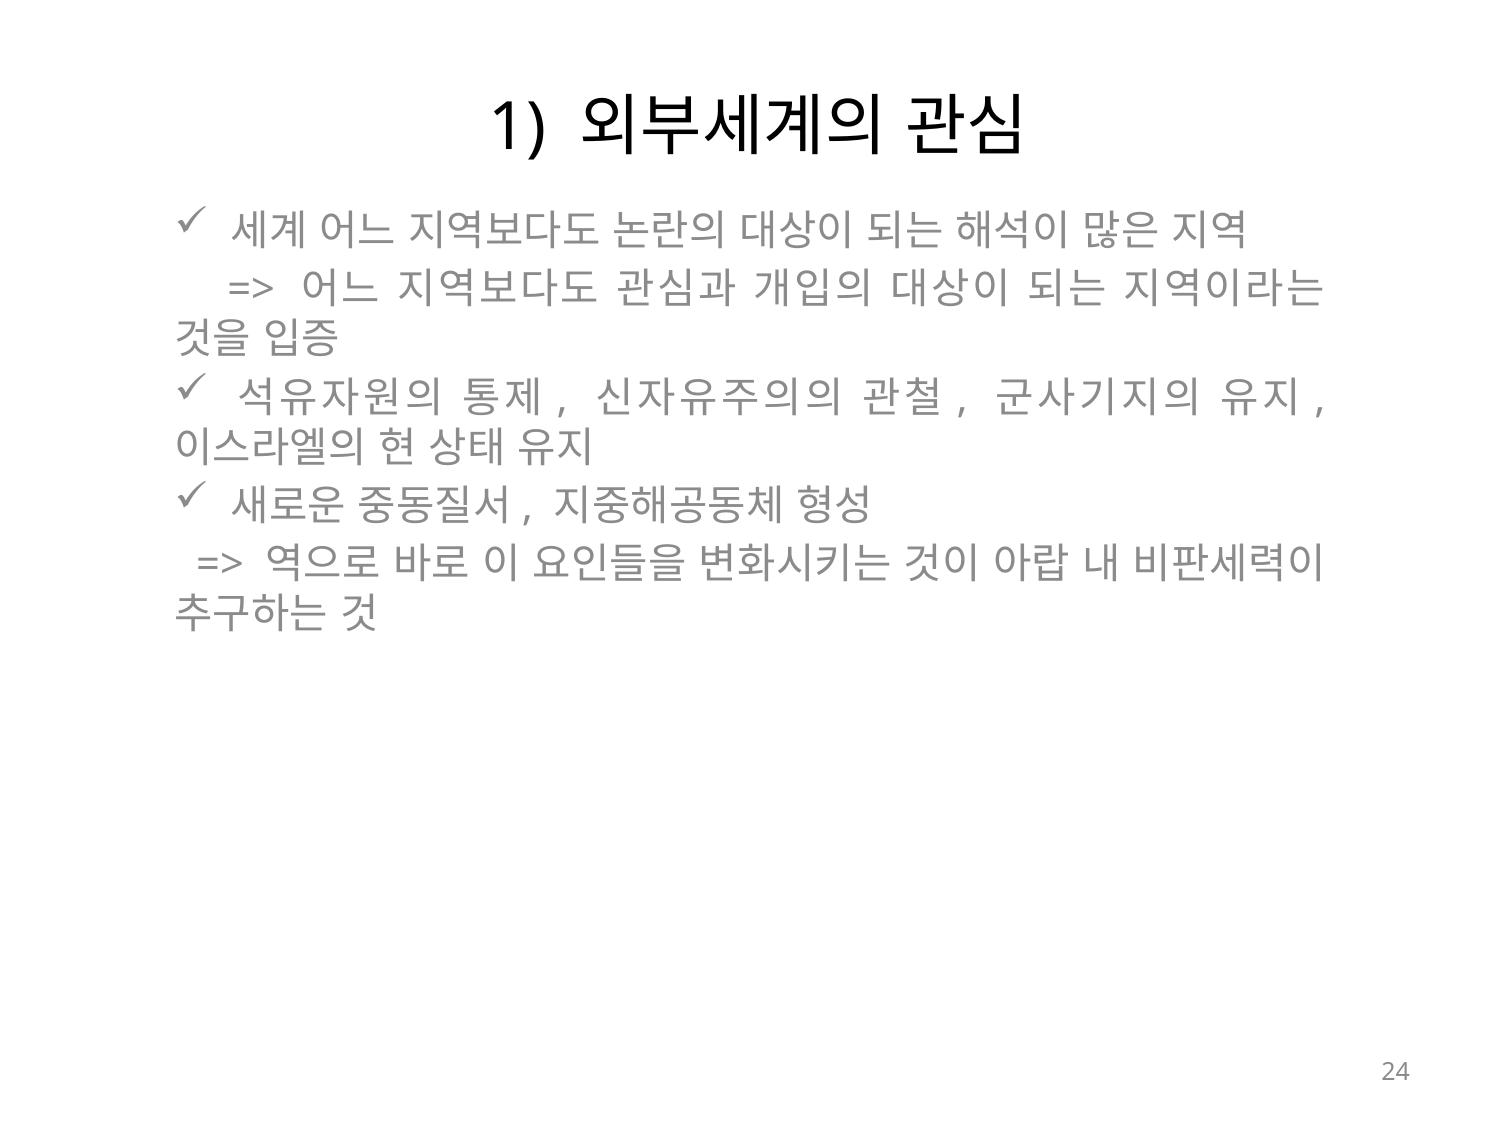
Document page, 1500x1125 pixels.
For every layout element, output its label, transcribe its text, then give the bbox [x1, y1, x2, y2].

title 1) 외부세계의 관심 [112, 66, 1388, 149]
slide_number 24 [1074, 1042, 1425, 1103]
subtitle 세계 어느 지역보다도 논란의 대상이 되는 해석이 많은 지역 => 어느 지역보다도 관심과 개입의 대상이 되는 지역이라는 것을 입증 석유자원의 통제, 신자유주의의 관철, 군사기지의 유지, 이스라엘의 현 상태 유지 새로운 중동질서, 지중해공동체 형성 => 역으로 바로 이 요인들을 변화시키는 것이 아랍 내 비판세력이 추구하는 것 [159, 196, 1341, 1000]
